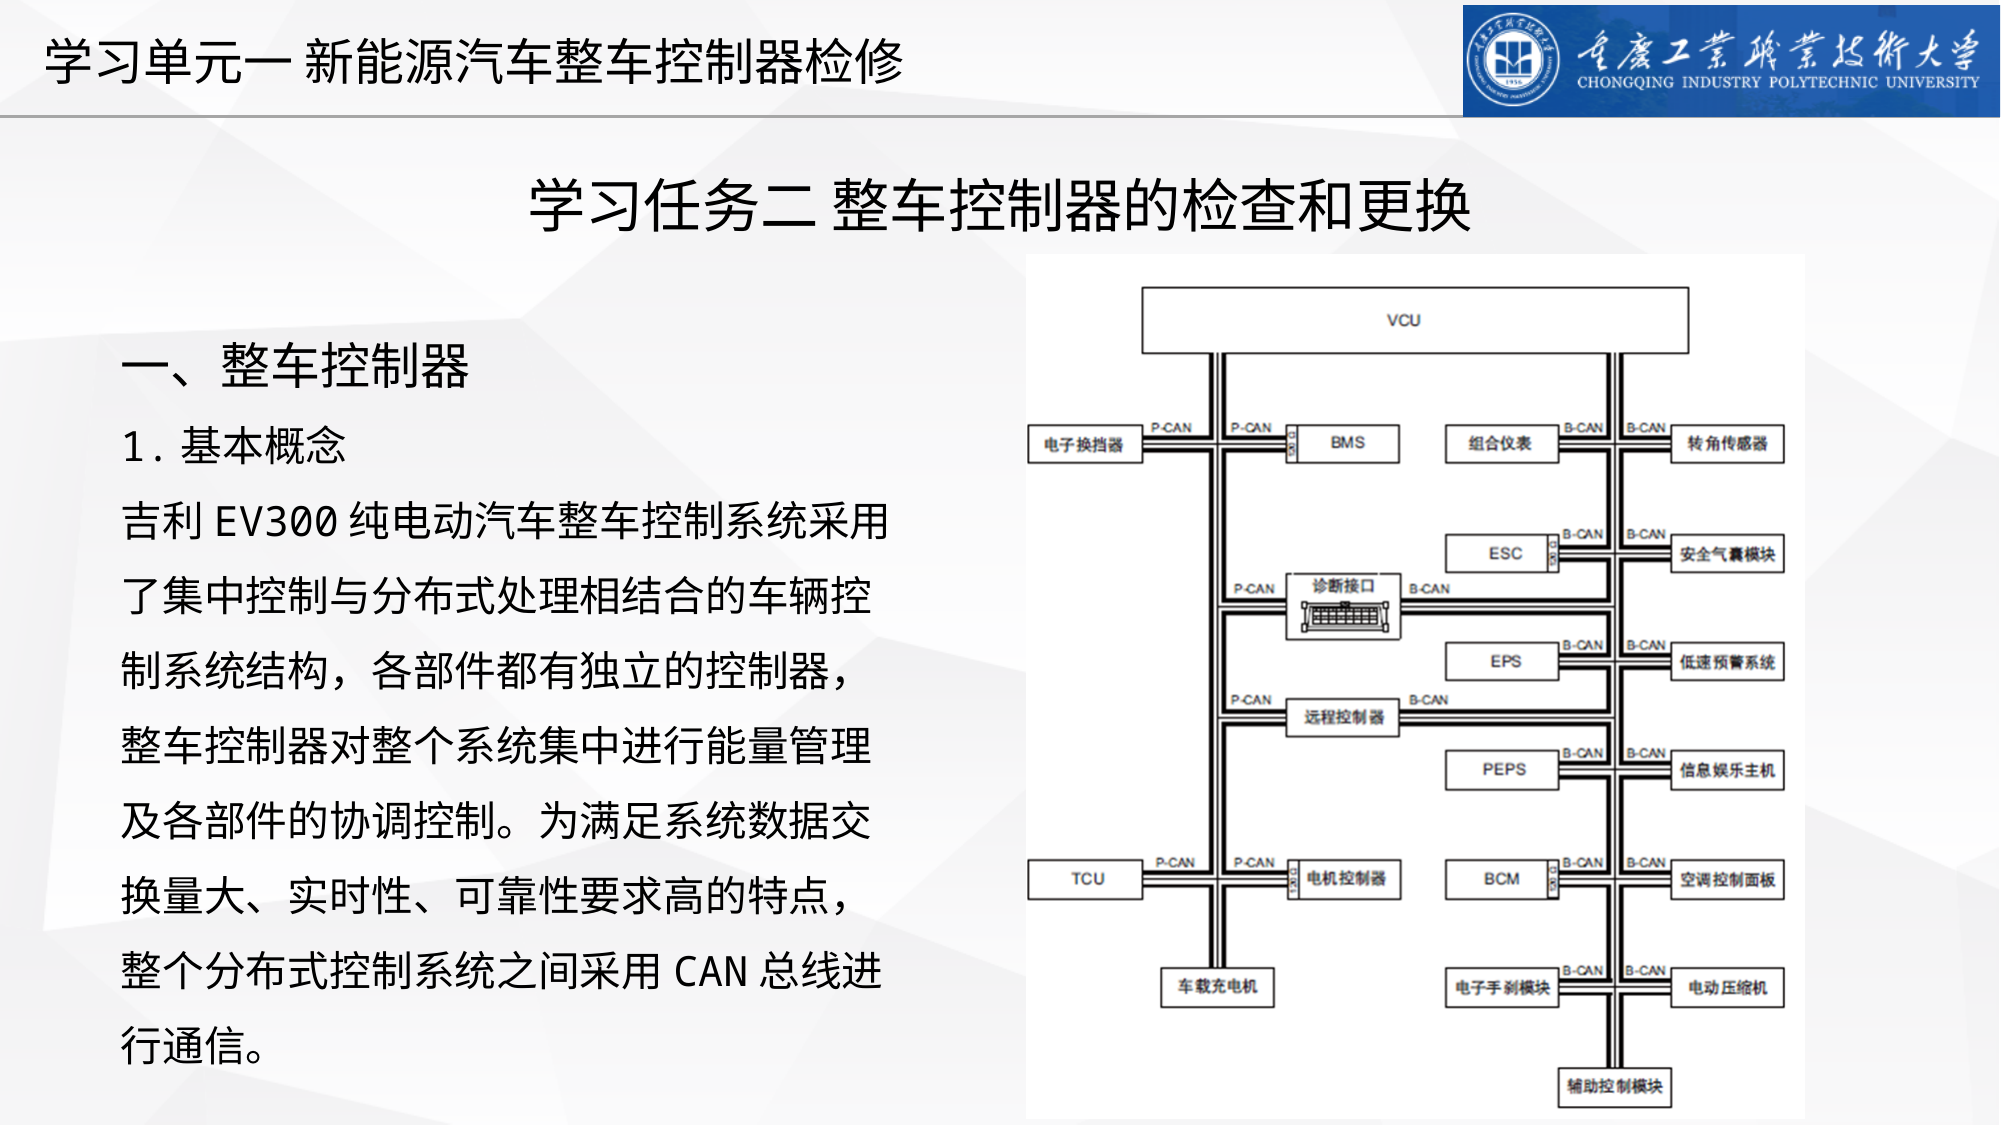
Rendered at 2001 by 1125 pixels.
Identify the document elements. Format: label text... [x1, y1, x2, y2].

picture [0, 0, 2001, 117]
picture [0, 118, 1999, 1125]
text_box 一、整车控制器 1.基本概念 吉利EV300纯电动汽车整车控制系统采用了集中控制与分布式处理相结合的车辆控制系统结构，各部件都有独立的控制器，整车控制器对整个系统集中进行能量管理及各部件的协调控制。为满足系统数据交换量大、实时性、可靠性要求高的特点，整个分布式控制系统之间采用CAN总线进行通信。 [105, 297, 917, 1077]
text_box 学习任务二 整车控制器的检查和更换 [433, 161, 1567, 247]
